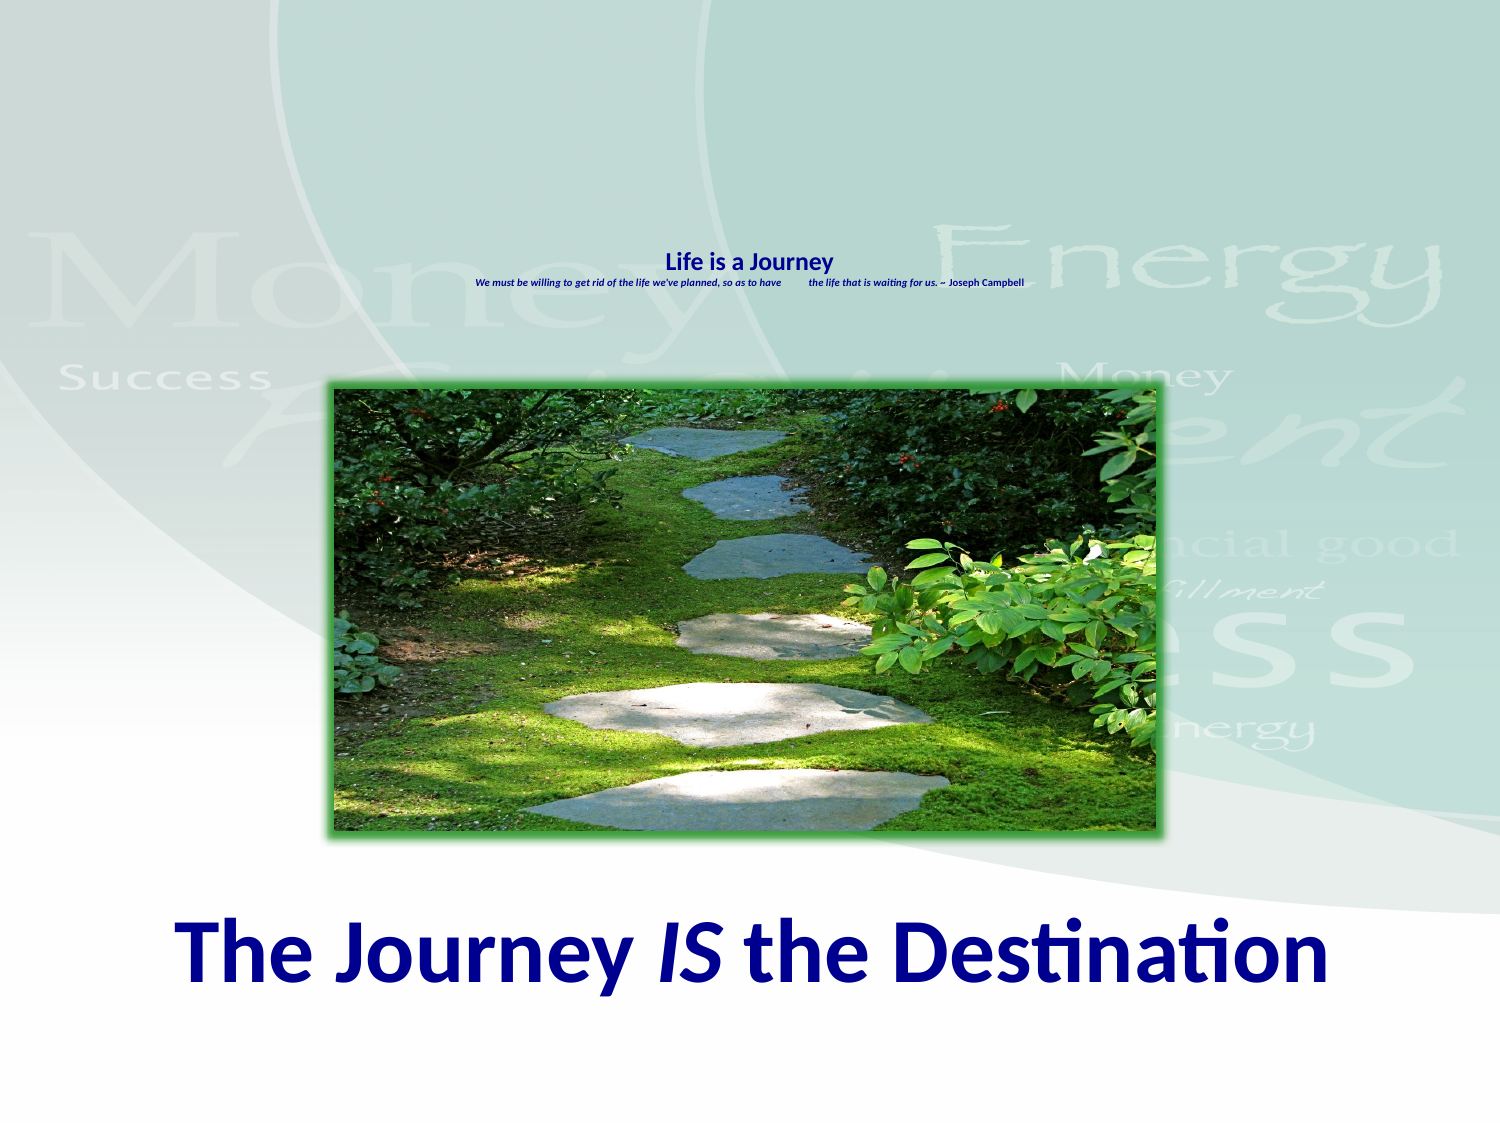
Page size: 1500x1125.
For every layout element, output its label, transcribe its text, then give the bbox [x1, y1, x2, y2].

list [334, 388, 1157, 831]
text_box The Journey IS the Destination [74, 883, 1369, 1009]
title Life is a Journey We must be willing to get rid of the life we've planned, so as to have the life that is waiting for us. ~ Joseph Campbell [75, 236, 1425, 390]
